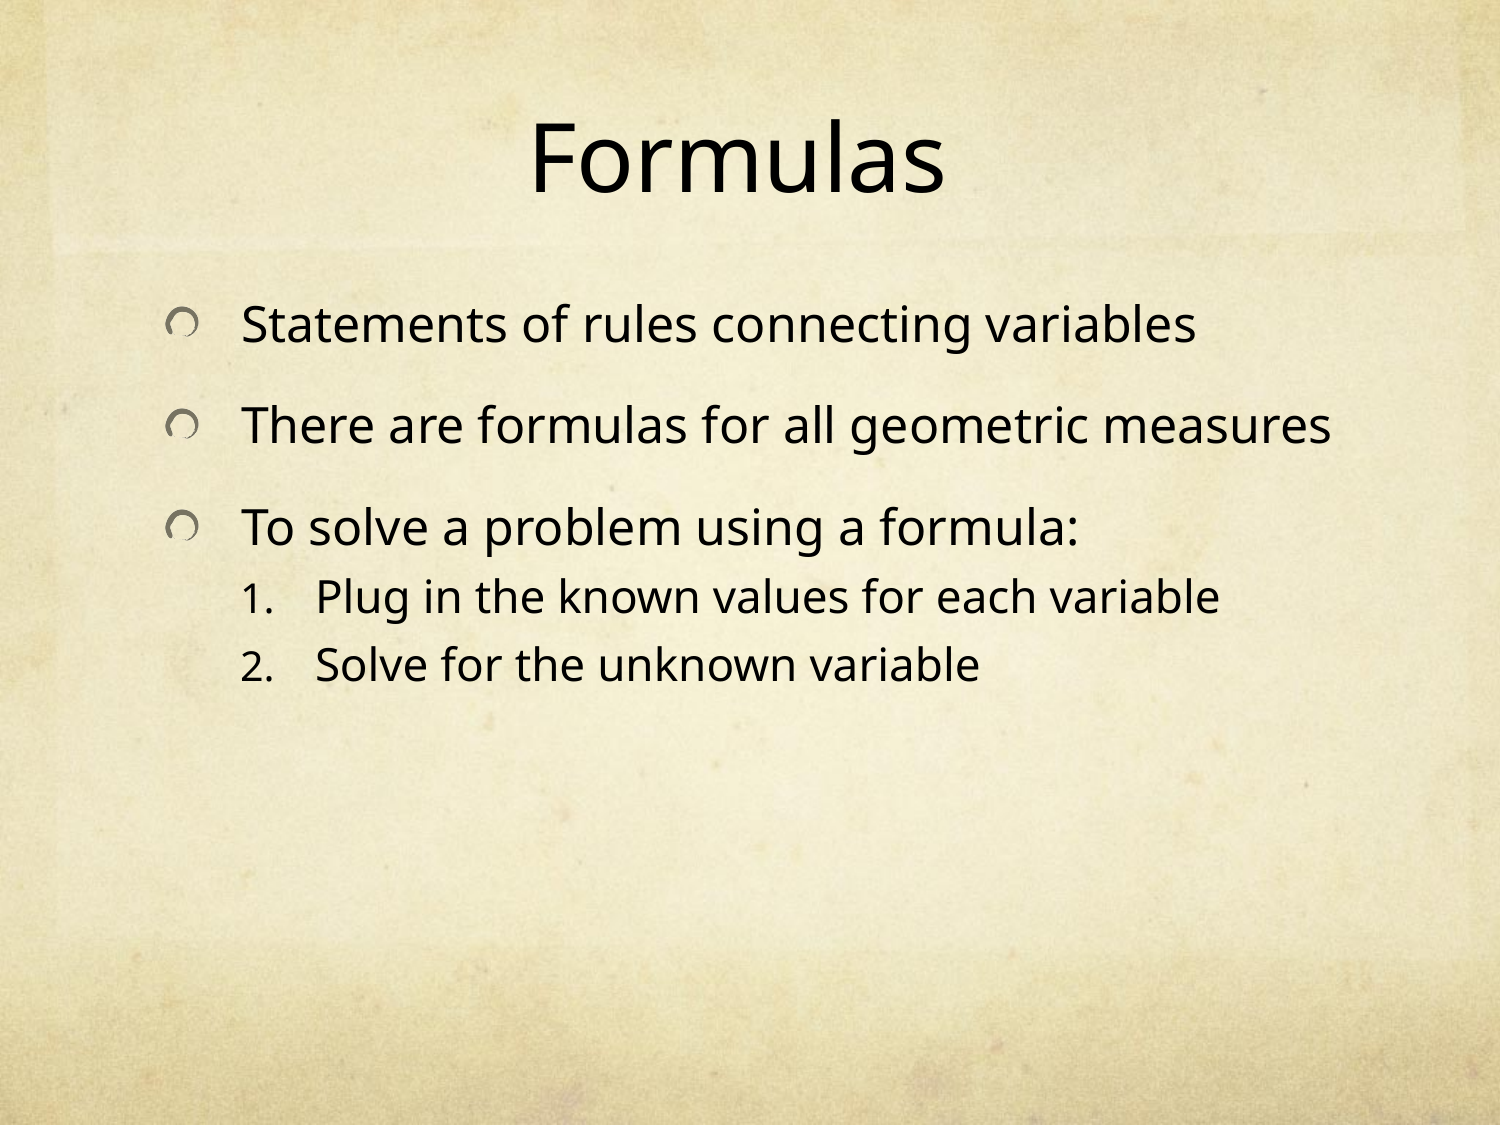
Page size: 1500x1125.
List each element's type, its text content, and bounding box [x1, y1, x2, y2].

list Statements of rules connecting variables There are formulas for all geometric measures To solve a problem using a formula: Plug in the known values for each variable Solve for the unknown variable [150, 284, 1350, 950]
title Formulas [150, 82, 1350, 225]
picture [0, 0, 1500, 1125]
